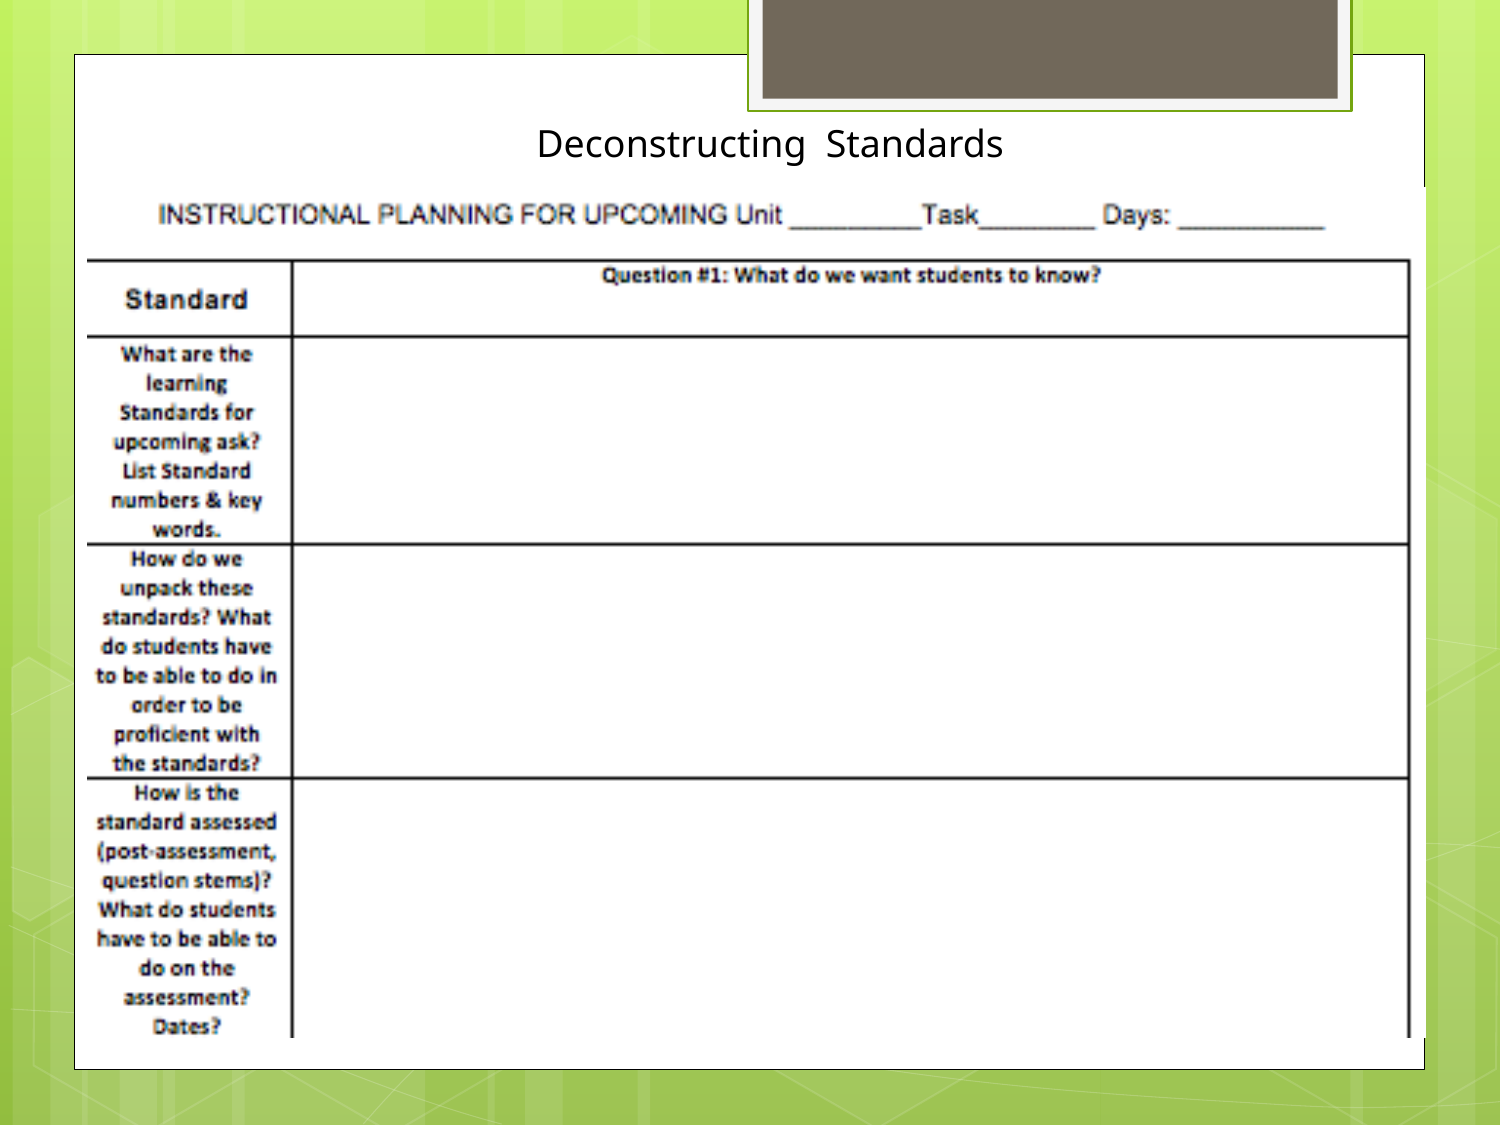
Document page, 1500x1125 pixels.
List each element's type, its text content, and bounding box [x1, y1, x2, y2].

picture [87, 187, 1426, 1038]
text_box Deconstructing Standards [337, 112, 1213, 173]
